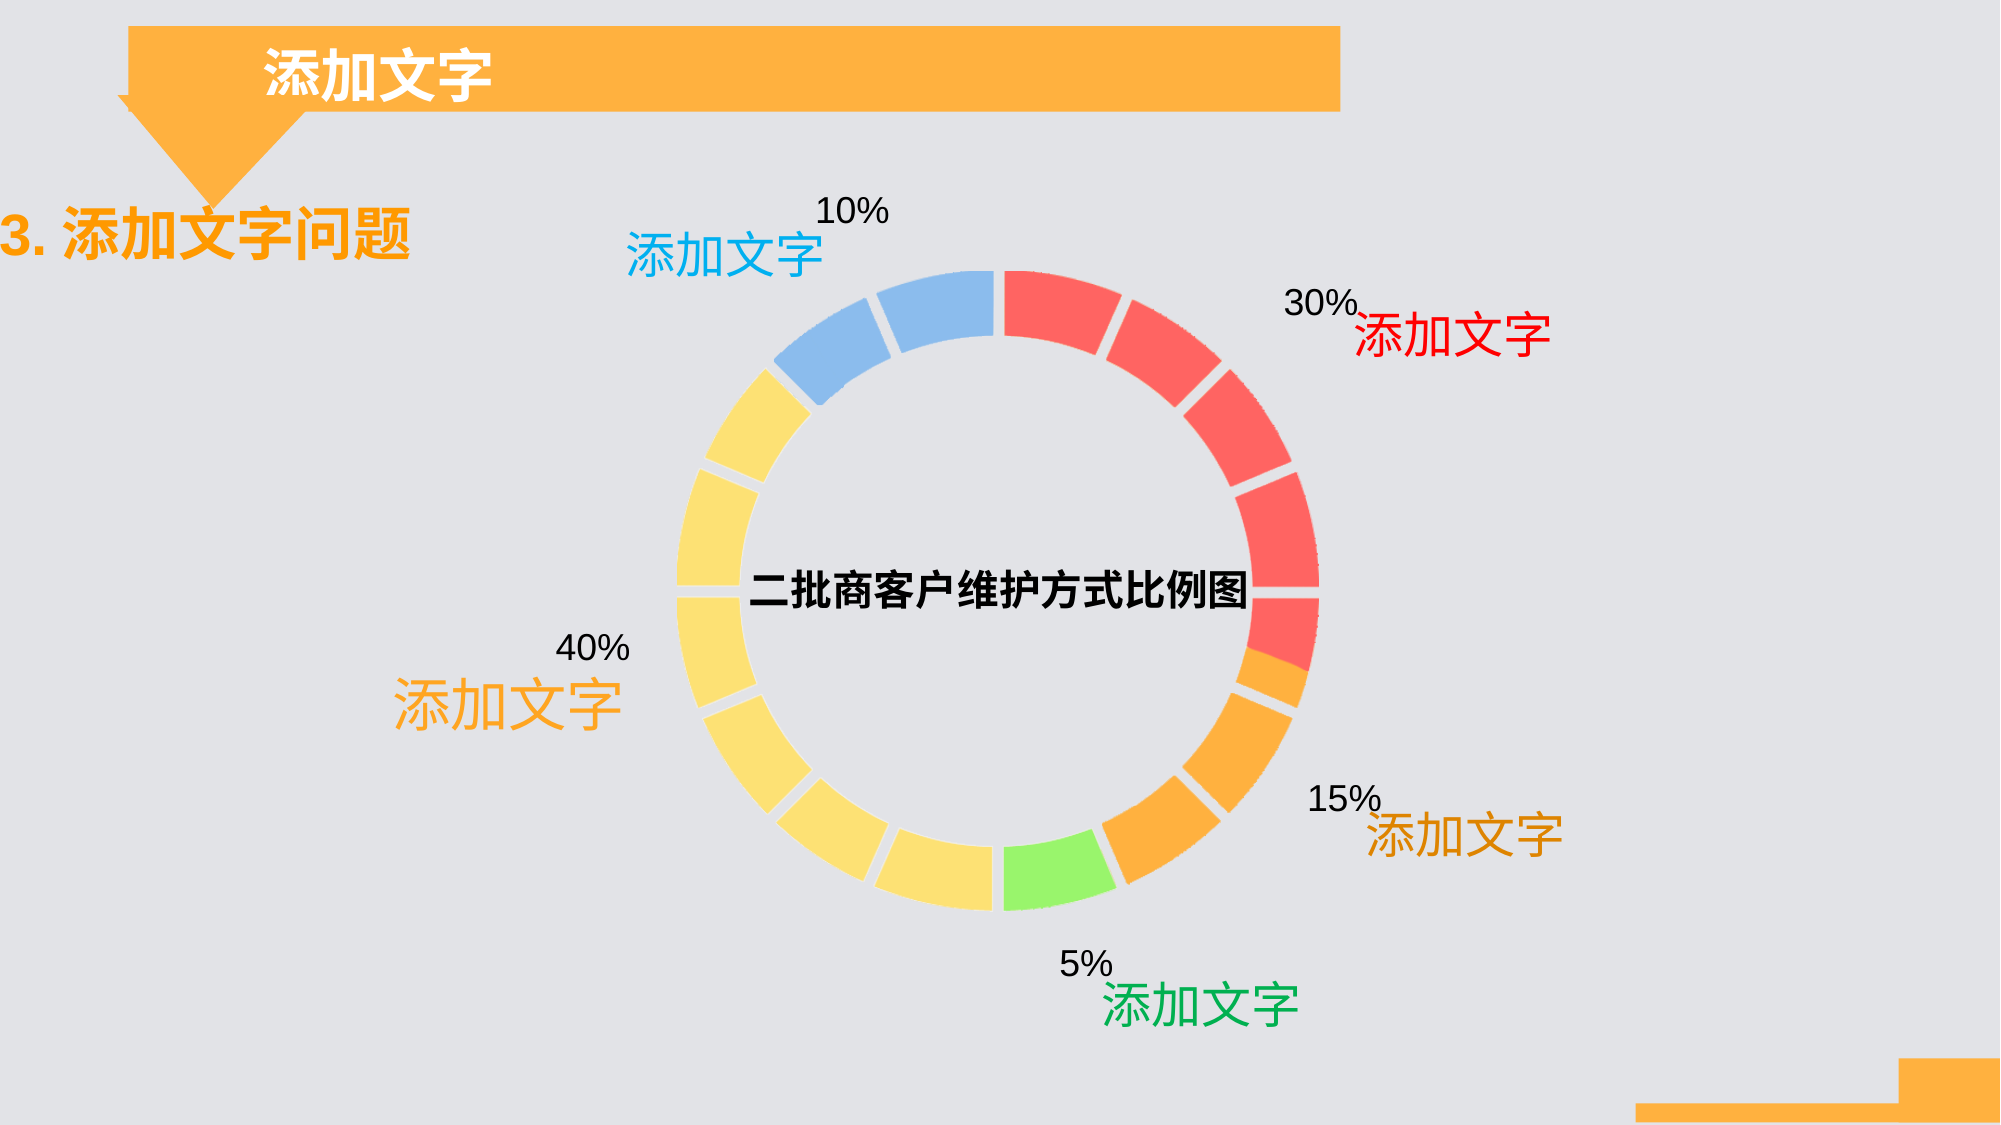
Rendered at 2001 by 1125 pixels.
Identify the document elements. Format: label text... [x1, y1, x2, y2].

text_box 30% [1319, 270, 1374, 330]
text_box 3.添加文字问题 [0, 189, 427, 275]
text_box 添加文字 [377, 660, 641, 746]
text_box 40% [540, 615, 646, 676]
text_box 15% [1324, 766, 1397, 827]
text_box 添加文字 [610, 216, 841, 291]
text_box 添加文字 [1086, 966, 1317, 1042]
text_box [117, 95, 321, 209]
text_box [1898, 1058, 2000, 1103]
text_box [1635, 1103, 2000, 1123]
text_box 添加文字 [247, 31, 511, 117]
picture [677, 270, 1319, 913]
text_box 添加文字 [1350, 796, 1581, 872]
text_box 10% [800, 178, 905, 239]
text_box [128, 26, 1341, 112]
text_box 5% [1044, 931, 1129, 992]
text_box 添加文字 [1338, 296, 1569, 371]
